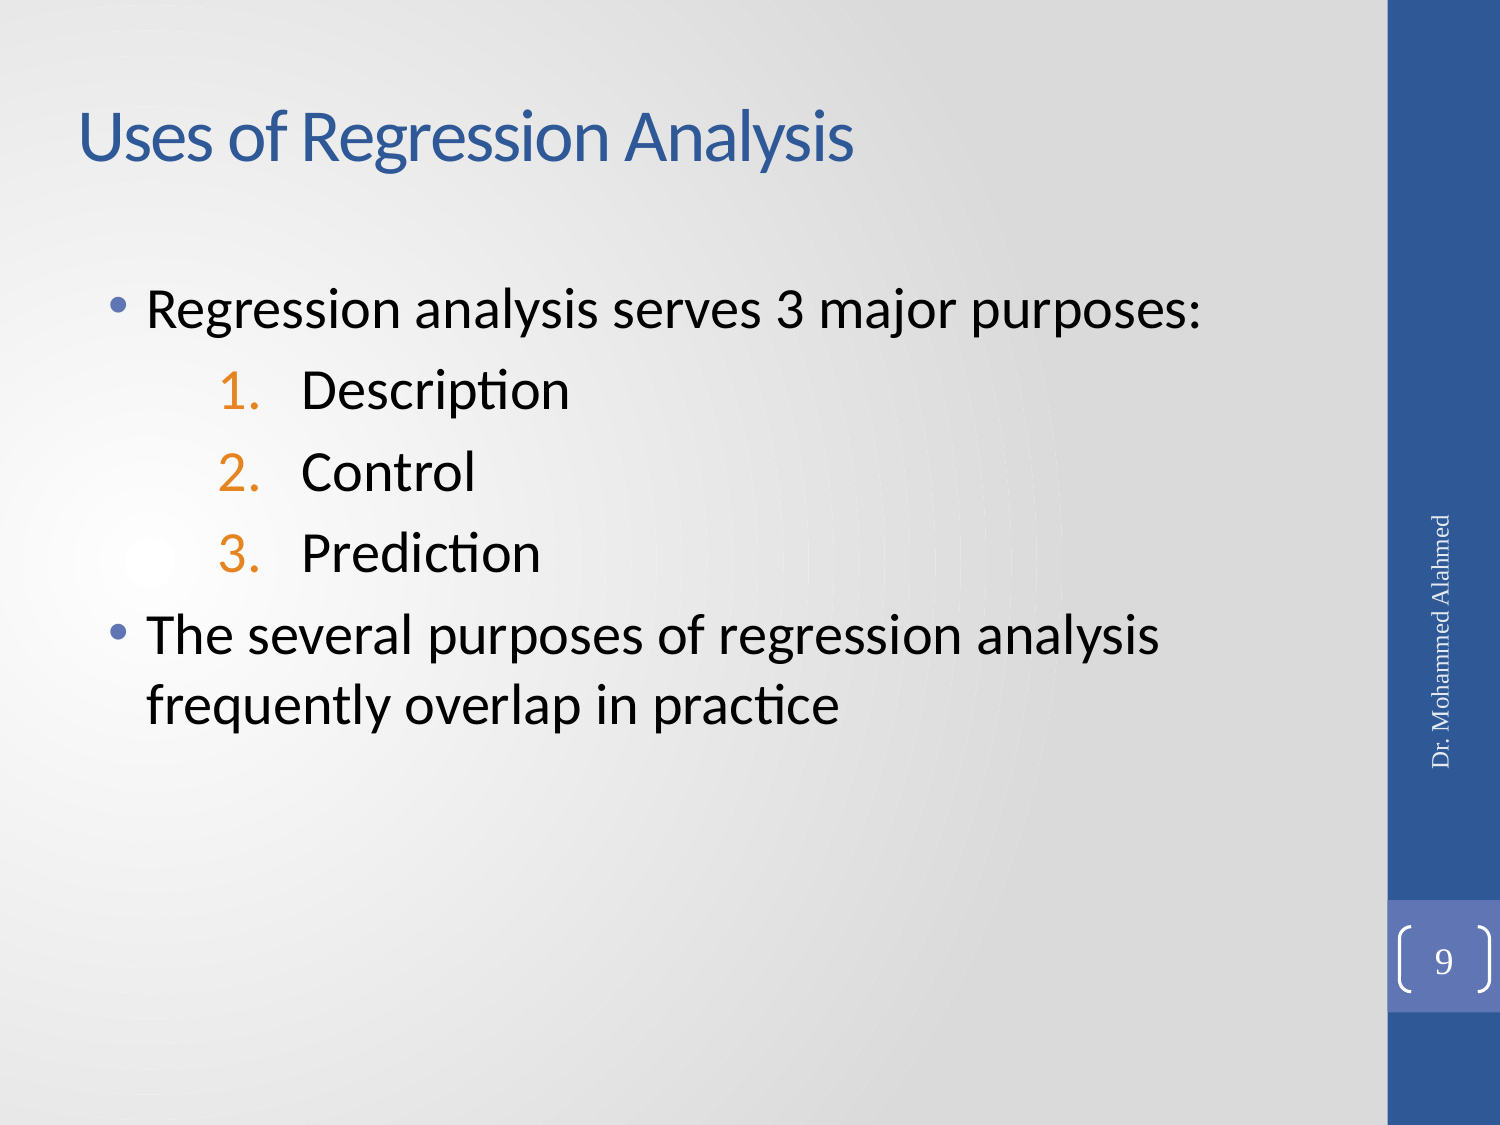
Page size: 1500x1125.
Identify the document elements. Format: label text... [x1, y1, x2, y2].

title Uses of Regression Analysis [62, 37, 1313, 225]
list Regression analysis serves 3 major purposes: Description Control Prediction The several purposes of regression analysis frequently overlap in practice [75, 262, 1325, 1050]
footer Dr. Mohammed Alahmed [1408, 500, 1469, 889]
slide_number 9 [1397, 925, 1492, 994]
